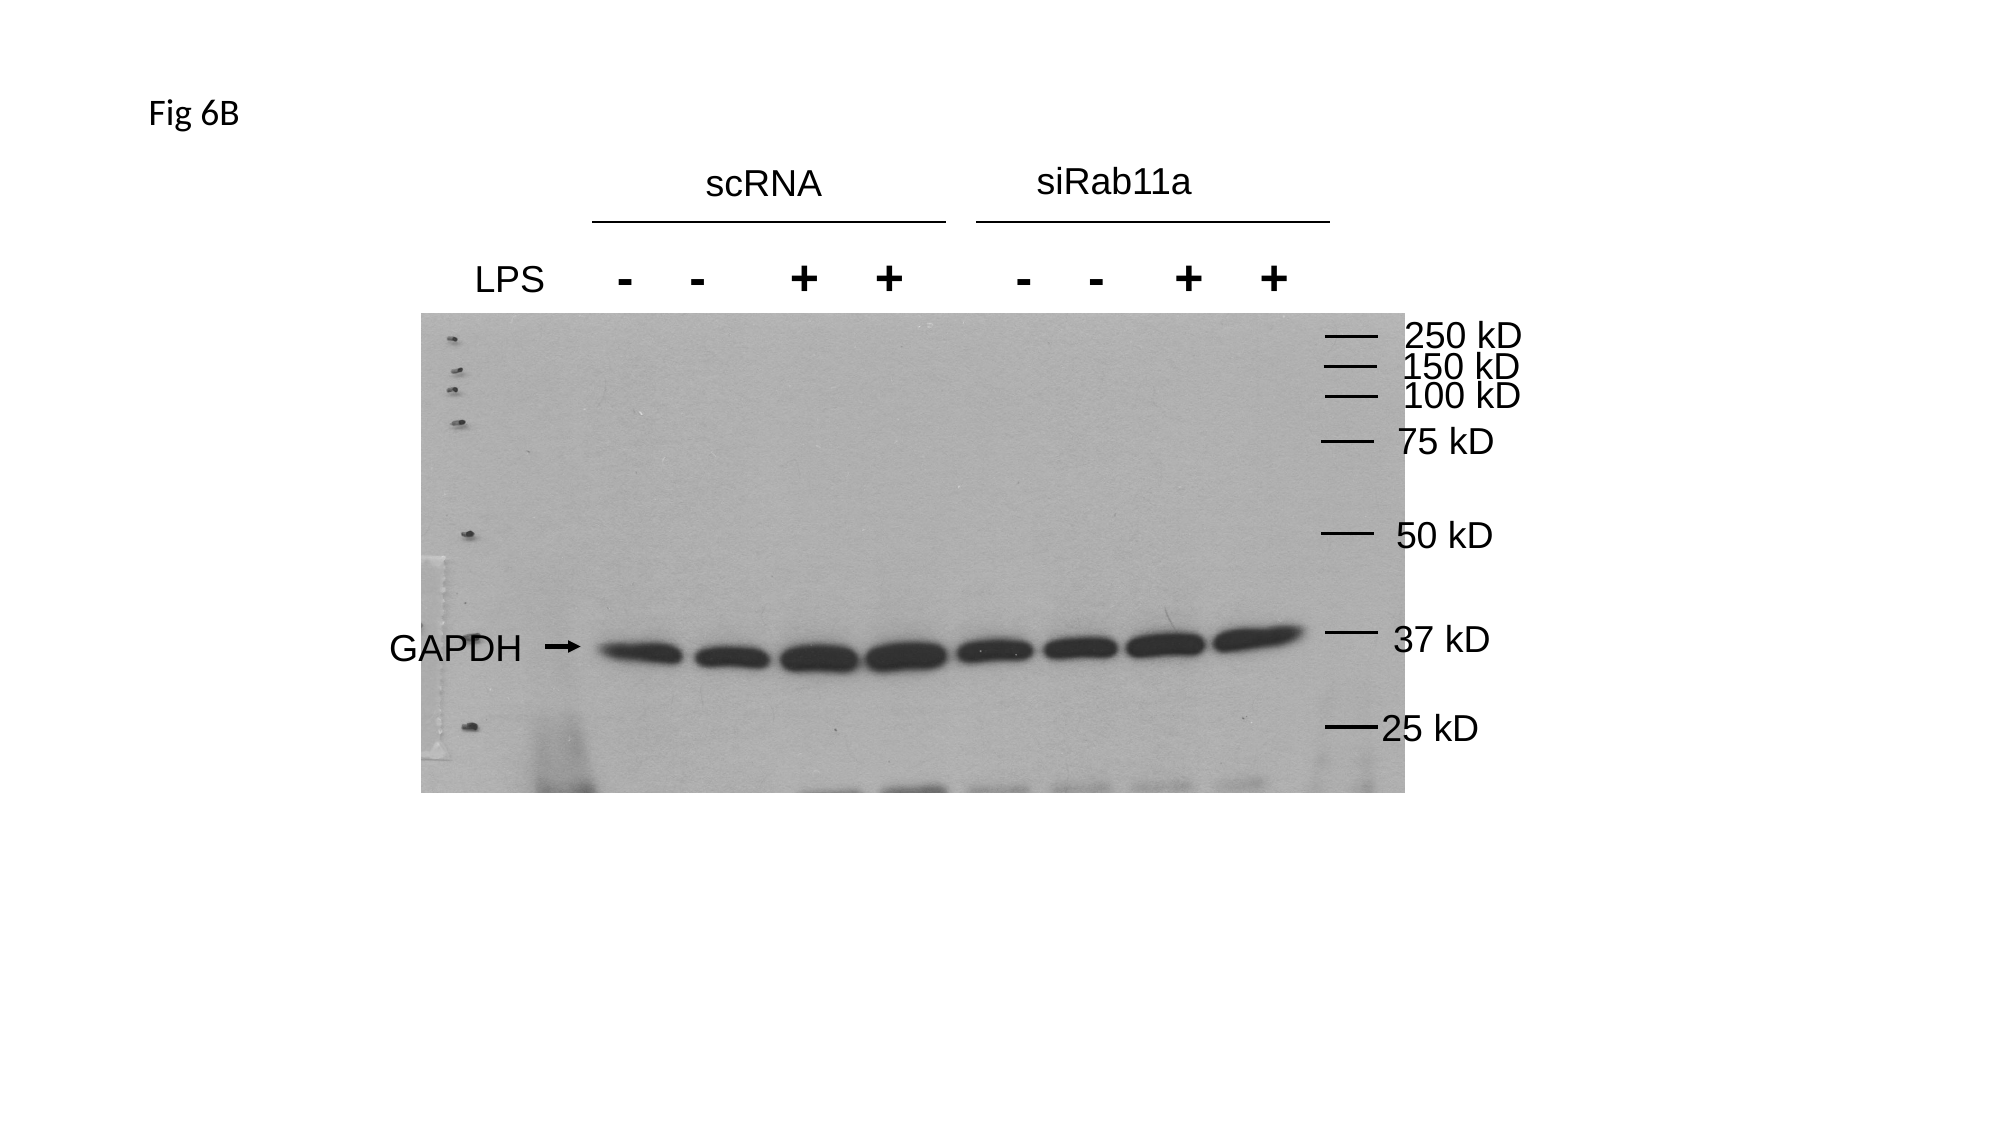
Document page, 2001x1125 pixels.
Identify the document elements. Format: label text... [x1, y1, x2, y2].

picture [255, 184, 1587, 887]
text_box scRNA [576, 151, 952, 184]
text_box siRab11a [926, 149, 1302, 184]
text_box Fig 6B [133, 80, 256, 141]
